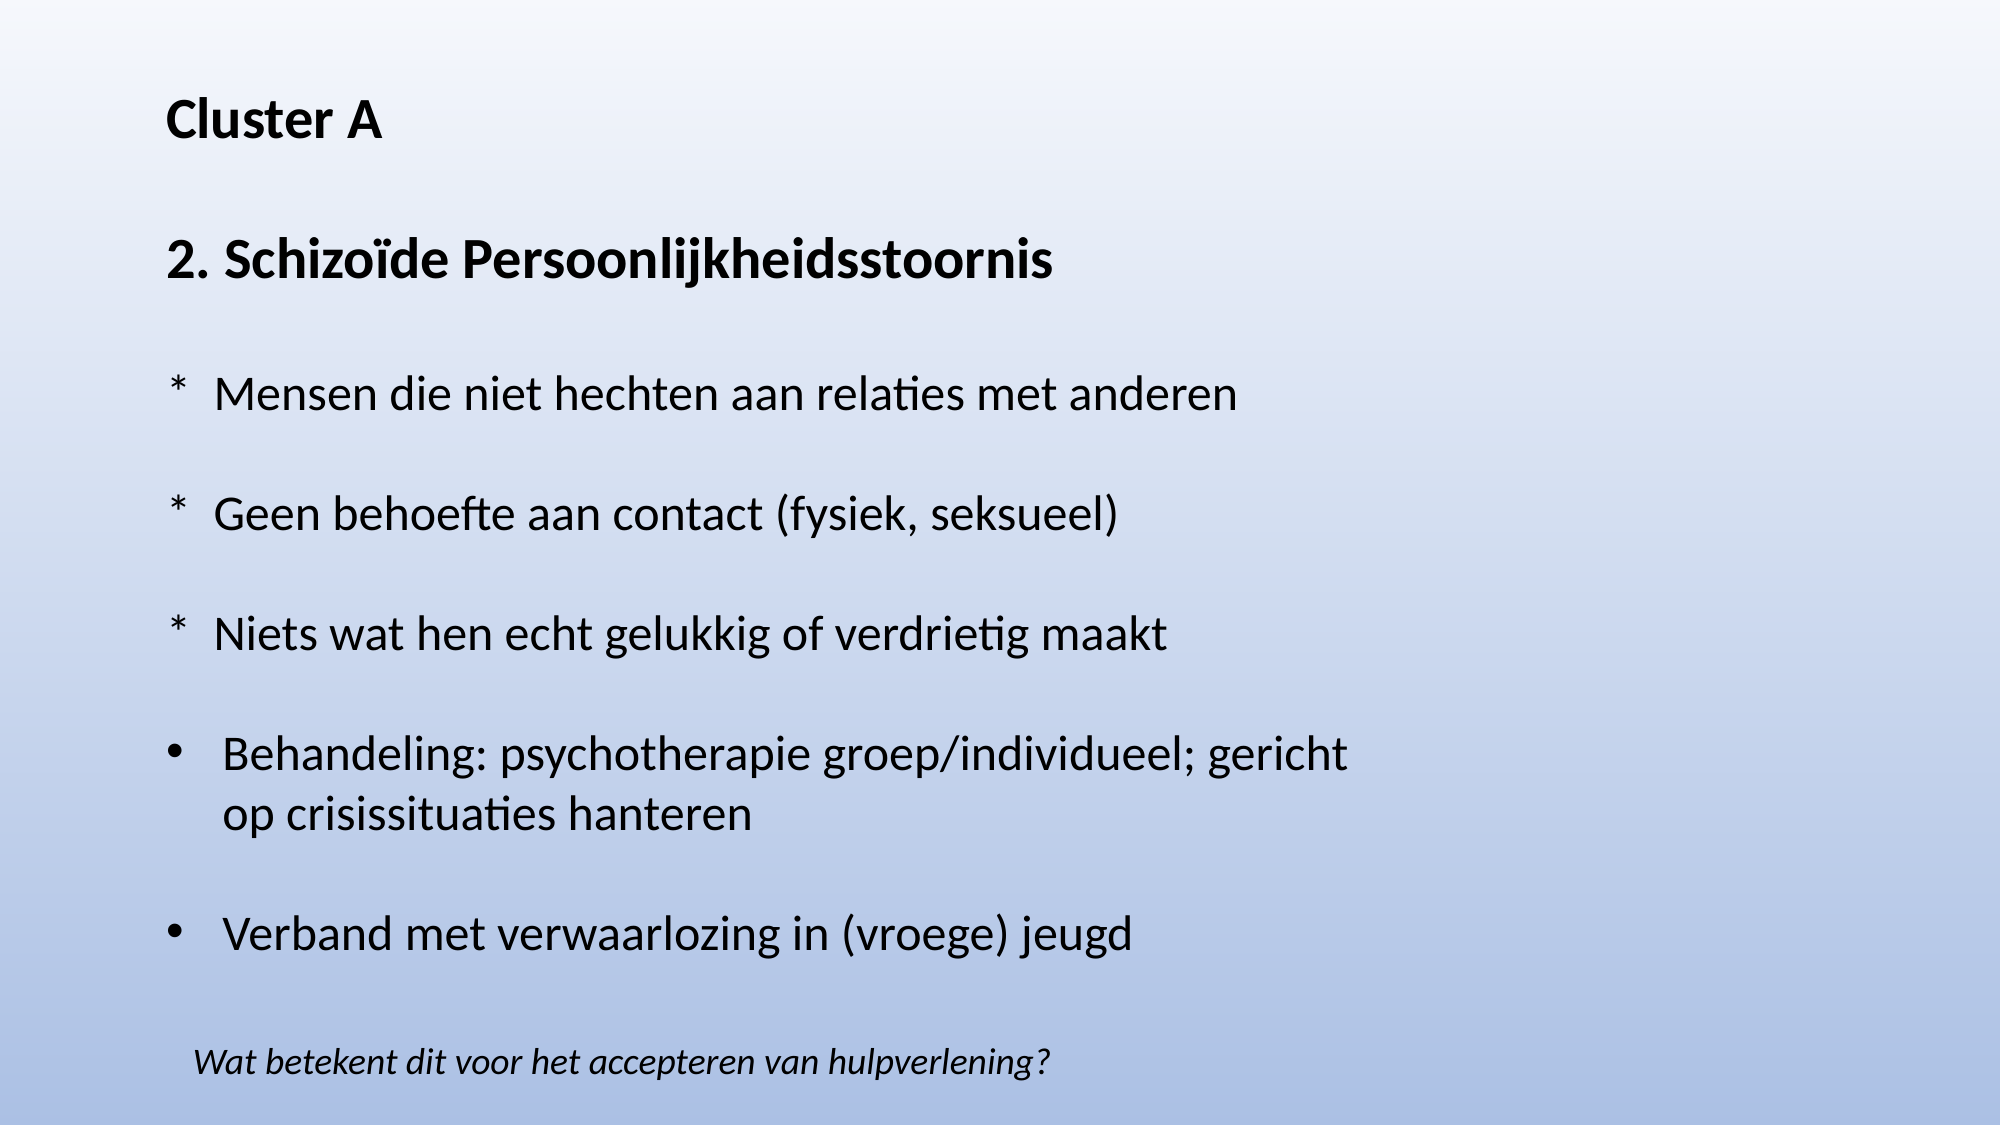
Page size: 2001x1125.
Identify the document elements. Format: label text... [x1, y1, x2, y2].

text_box Cluster A 2. Schizoïde Persoonlijkheidsstoornis * Mensen die niet hechten aan relaties met anderen * Geen behoefte aan contact (fysiek, seksueel) * Niets wat hen echt gelukkig of verdrietig maakt Behandeling: psychotherapie groep/individueel; gericht op crisissituaties hanteren Verband met verwaarlozing in (vroege) jeugd [151, 72, 1390, 968]
text_box Wat betekent dit voor het accepteren van hulpverlening? [178, 1029, 1068, 1090]
